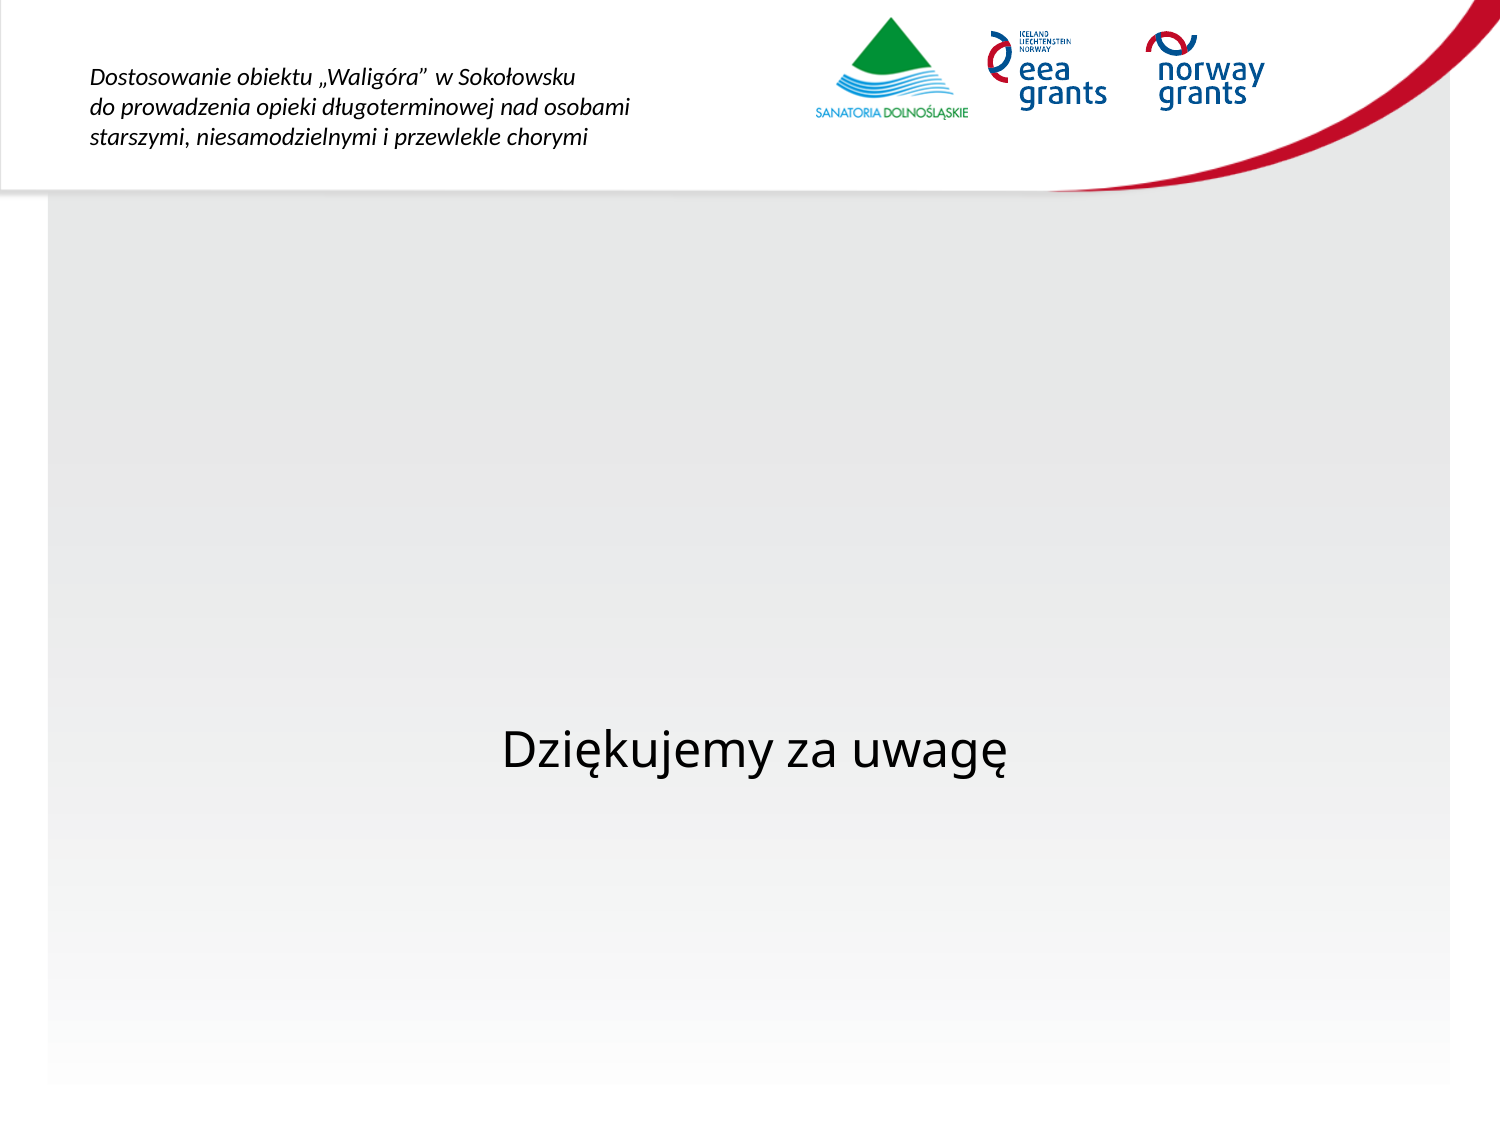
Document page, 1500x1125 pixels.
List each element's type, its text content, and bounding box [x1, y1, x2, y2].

text_box Dziękujemy za uwagę [137, 710, 1373, 785]
text_box Dostosowanie obiektu „Waligóra” w Sokołowsku do prowadzenia opieki długoterminowej nad osobami starszymi, niesamodzielnymi i przewlekle chorymi [74, 53, 660, 158]
picture [816, 17, 968, 120]
